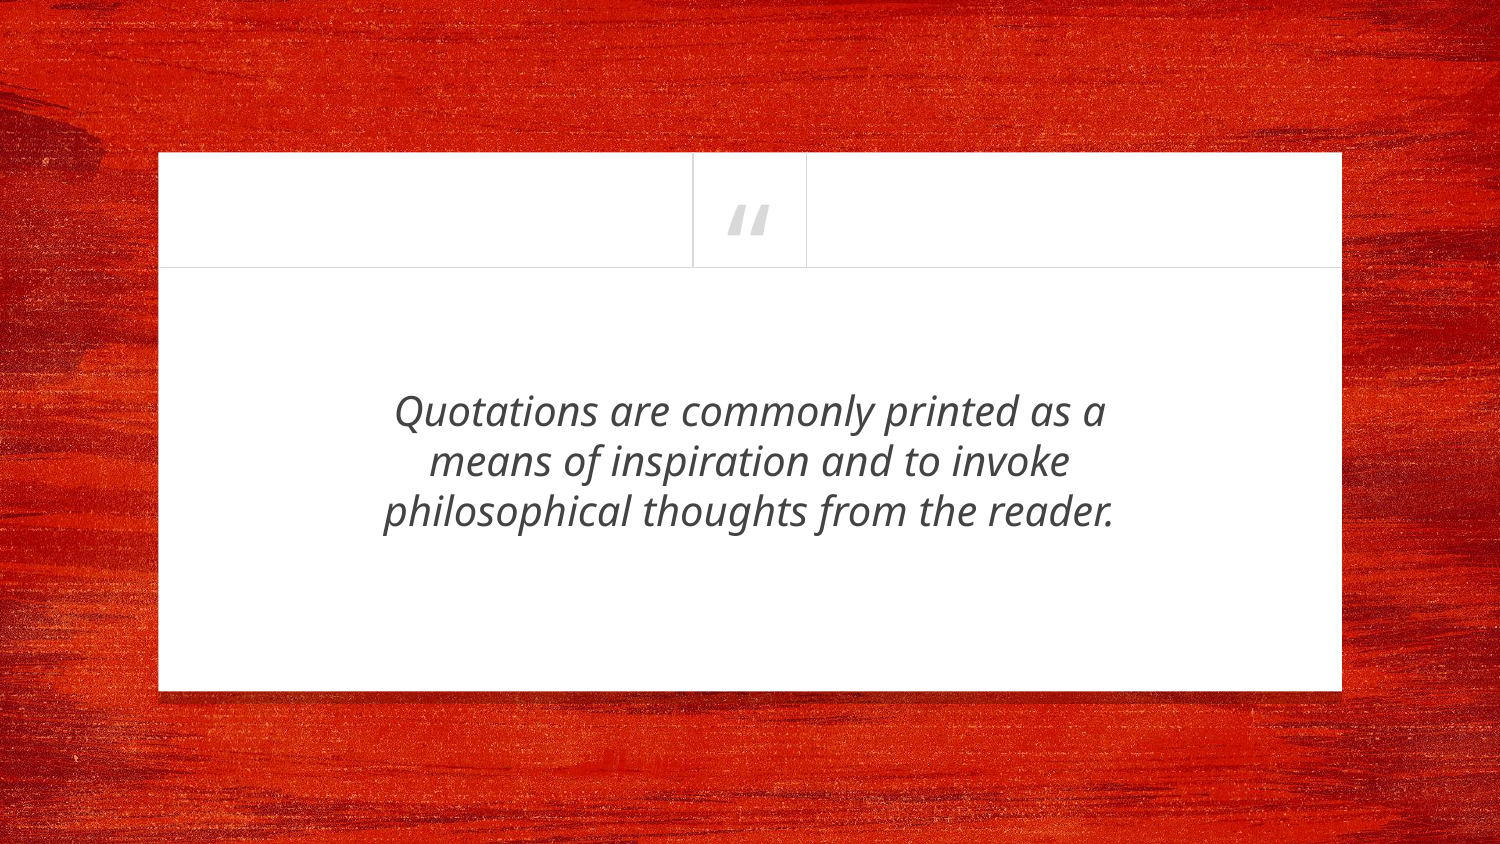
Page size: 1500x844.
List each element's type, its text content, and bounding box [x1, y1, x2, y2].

picture [0, 0, 1500, 844]
list Quotations are commonly printed as a means of inspiration and to invoke philosophical thoughts from the reader. [314, 281, 1186, 639]
